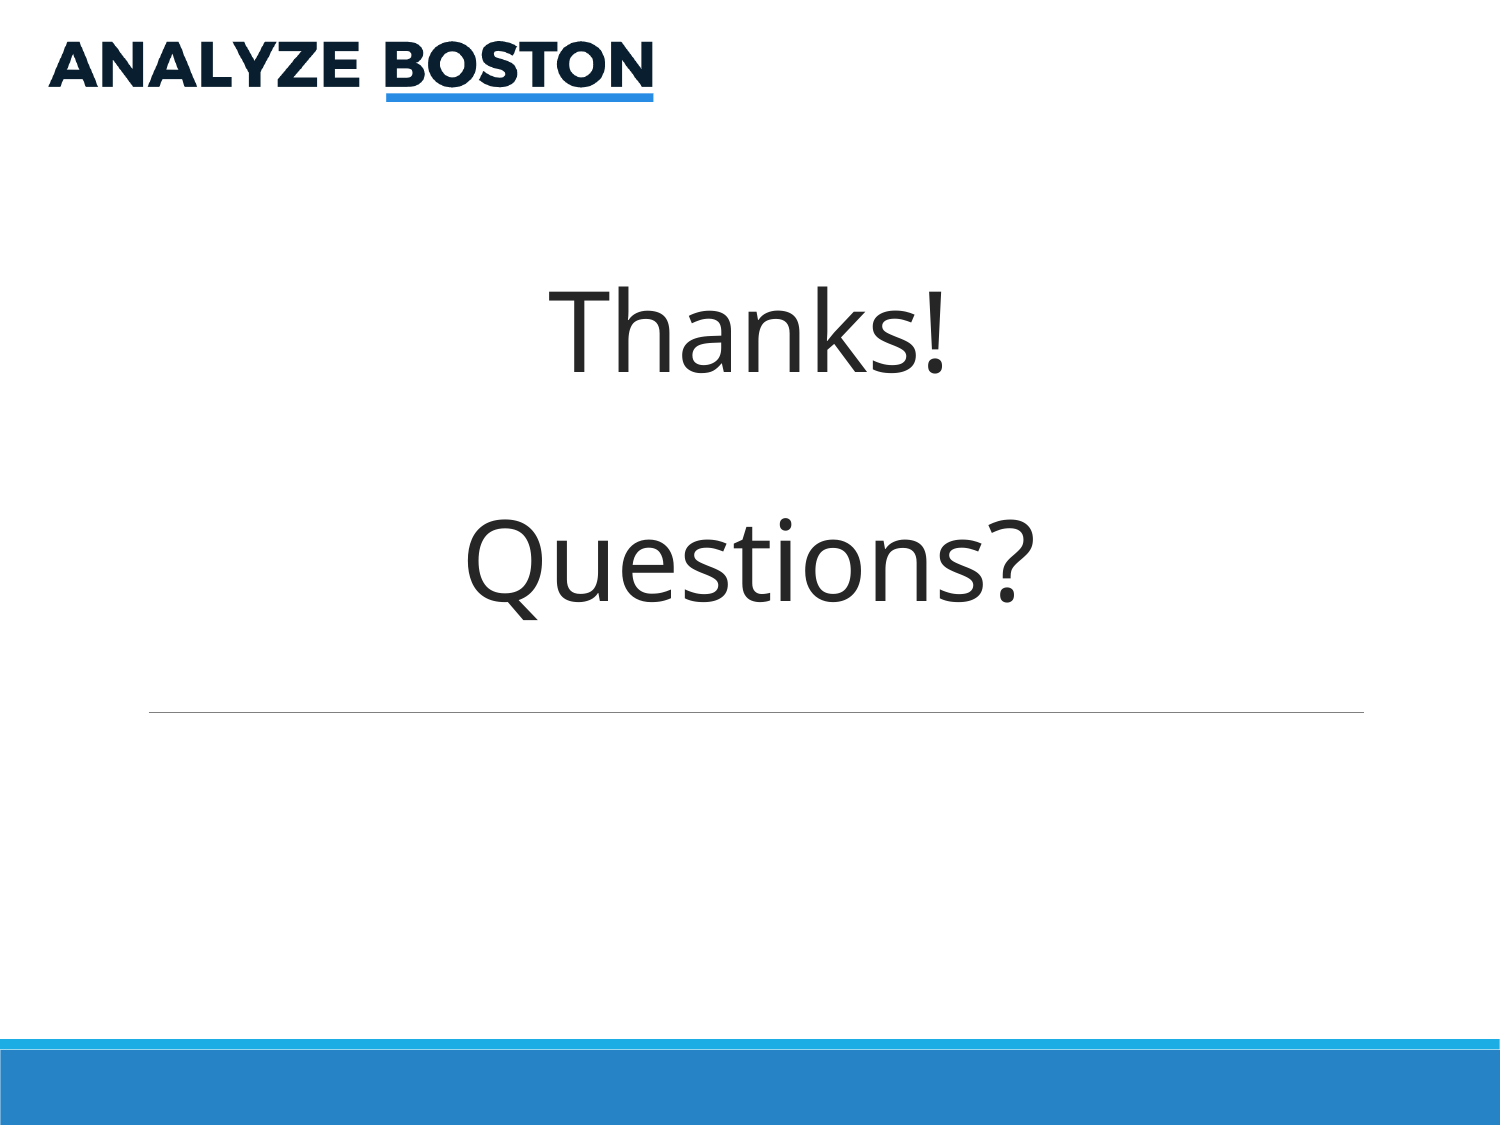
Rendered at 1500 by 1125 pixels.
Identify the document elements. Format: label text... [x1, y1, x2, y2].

picture [40, 26, 665, 113]
title Thanks! Questions? [130, 217, 1369, 632]
